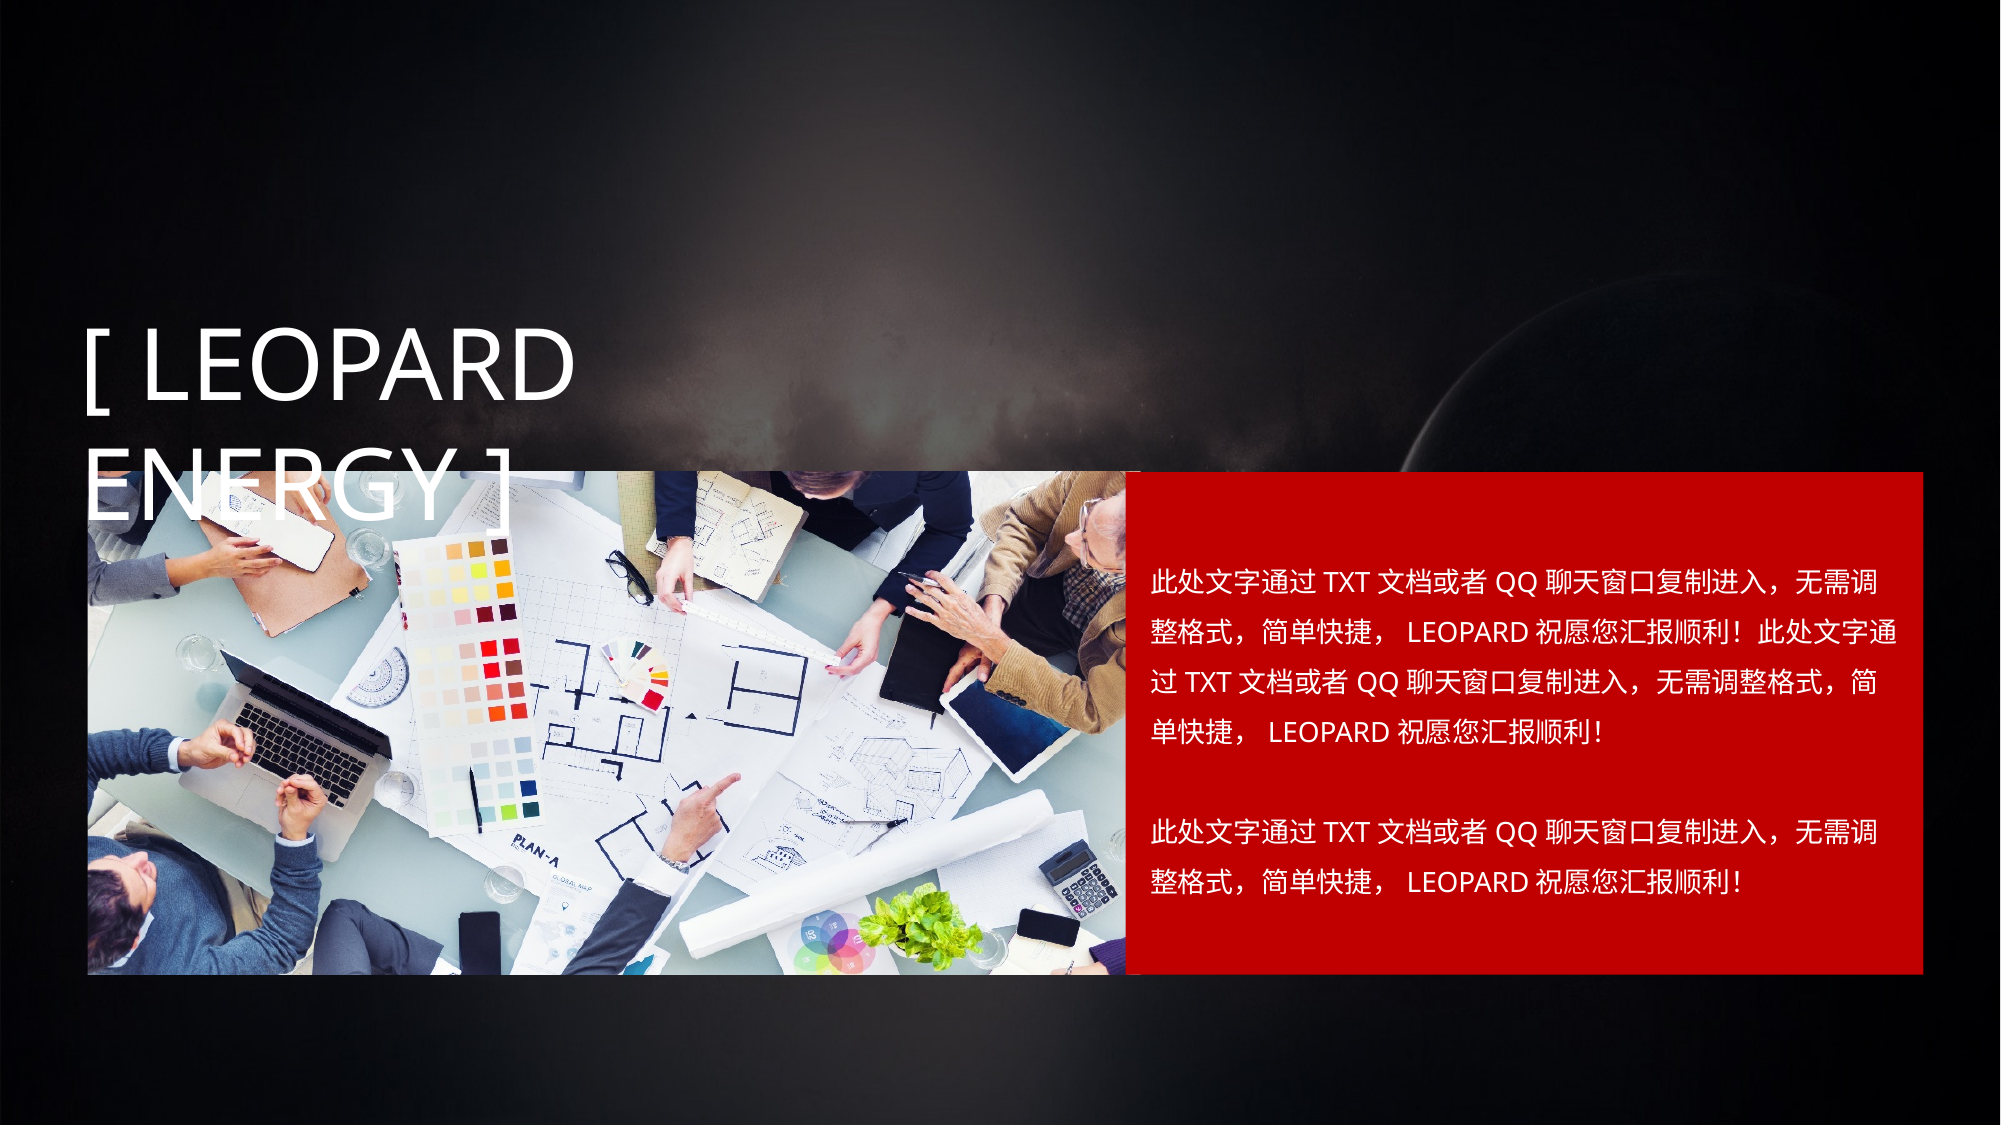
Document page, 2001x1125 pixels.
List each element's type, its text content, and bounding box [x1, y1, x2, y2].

text_box 此处文字通过TXT文档或者QQ聊天窗口复制进入，无需调整格式，简单快捷，LEOPARD祝愿您汇报顺利！此处文字通过TXT文档或者QQ聊天窗口复制进入，无需调整格式，简单快捷，LEOPARD祝愿您汇报顺利！ 此处文字通过TXT文档或者QQ聊天窗口复制进入，无需调整格式，简单快捷，LEOPARD祝愿您汇报顺利！ [1124, 471, 1924, 976]
text_box [ LEOPARD ENERGY ] [65, 292, 1063, 548]
text_box [87, 471, 1124, 975]
picture [0, 0, 2001, 1125]
